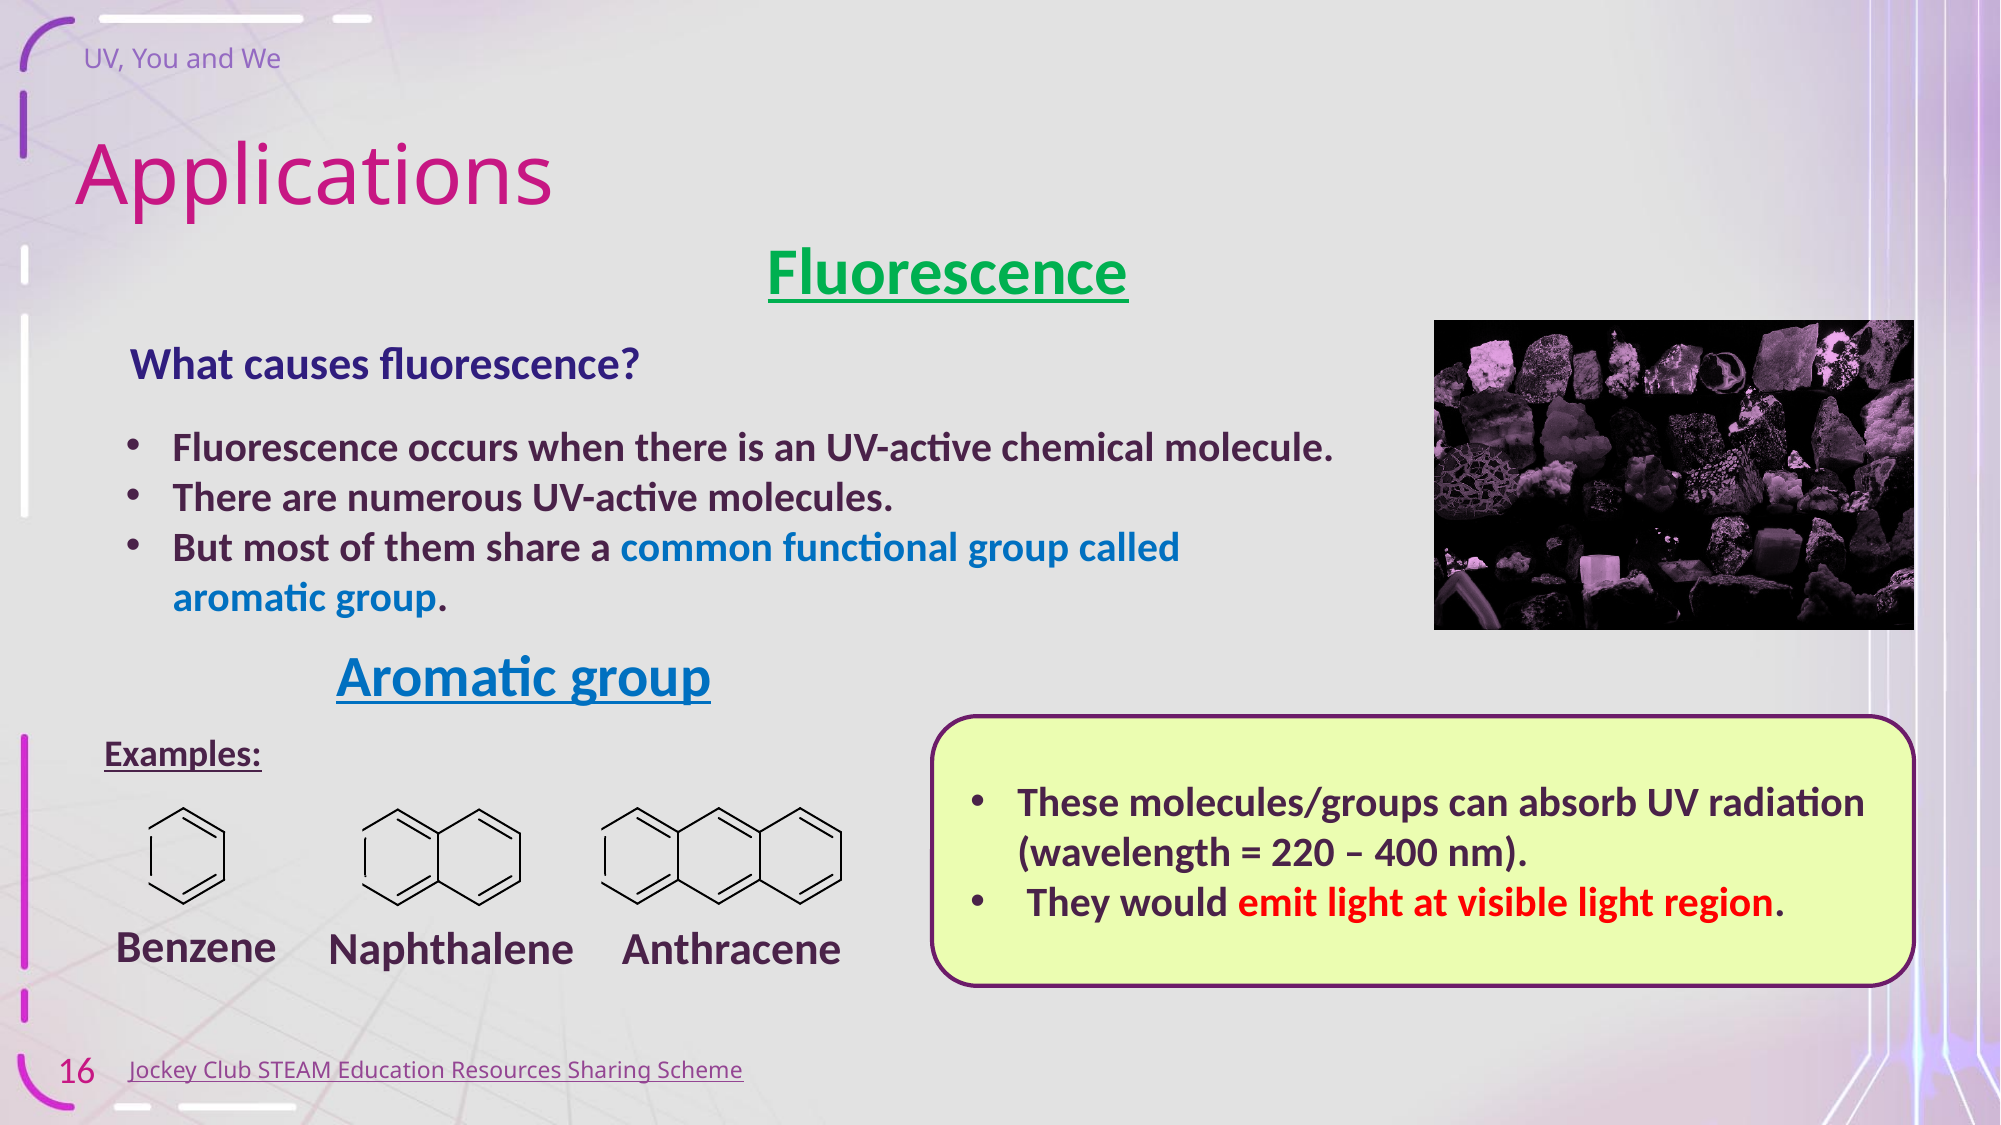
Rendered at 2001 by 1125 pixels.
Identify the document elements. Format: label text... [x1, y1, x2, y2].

text_box Fluorescence [752, 220, 1144, 316]
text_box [600, 800, 863, 910]
text_box These molecules/groups can absorb UV radiation (wavelength = 220 – 400 nm). They would emit light at visible light region. [955, 767, 1891, 933]
title Applications [61, 63, 1571, 279]
text_box Examples: [89, 721, 277, 782]
text_box Aromatic group [321, 631, 727, 716]
text_box Fluorescence occurs when there is an UV-active chemical molecule. There are numerous UV-active molecules. But most of them share a common functional group called aromatic group. [111, 412, 1356, 627]
text_box What causes fluorescence? [115, 326, 657, 397]
picture [0, 0, 2001, 1125]
text_box Naphthalene [313, 911, 590, 982]
text_box Benzene [101, 909, 292, 979]
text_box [361, 801, 542, 911]
text_box Anthracene [607, 918, 857, 982]
text_box [929, 714, 1917, 988]
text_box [148, 800, 245, 910]
